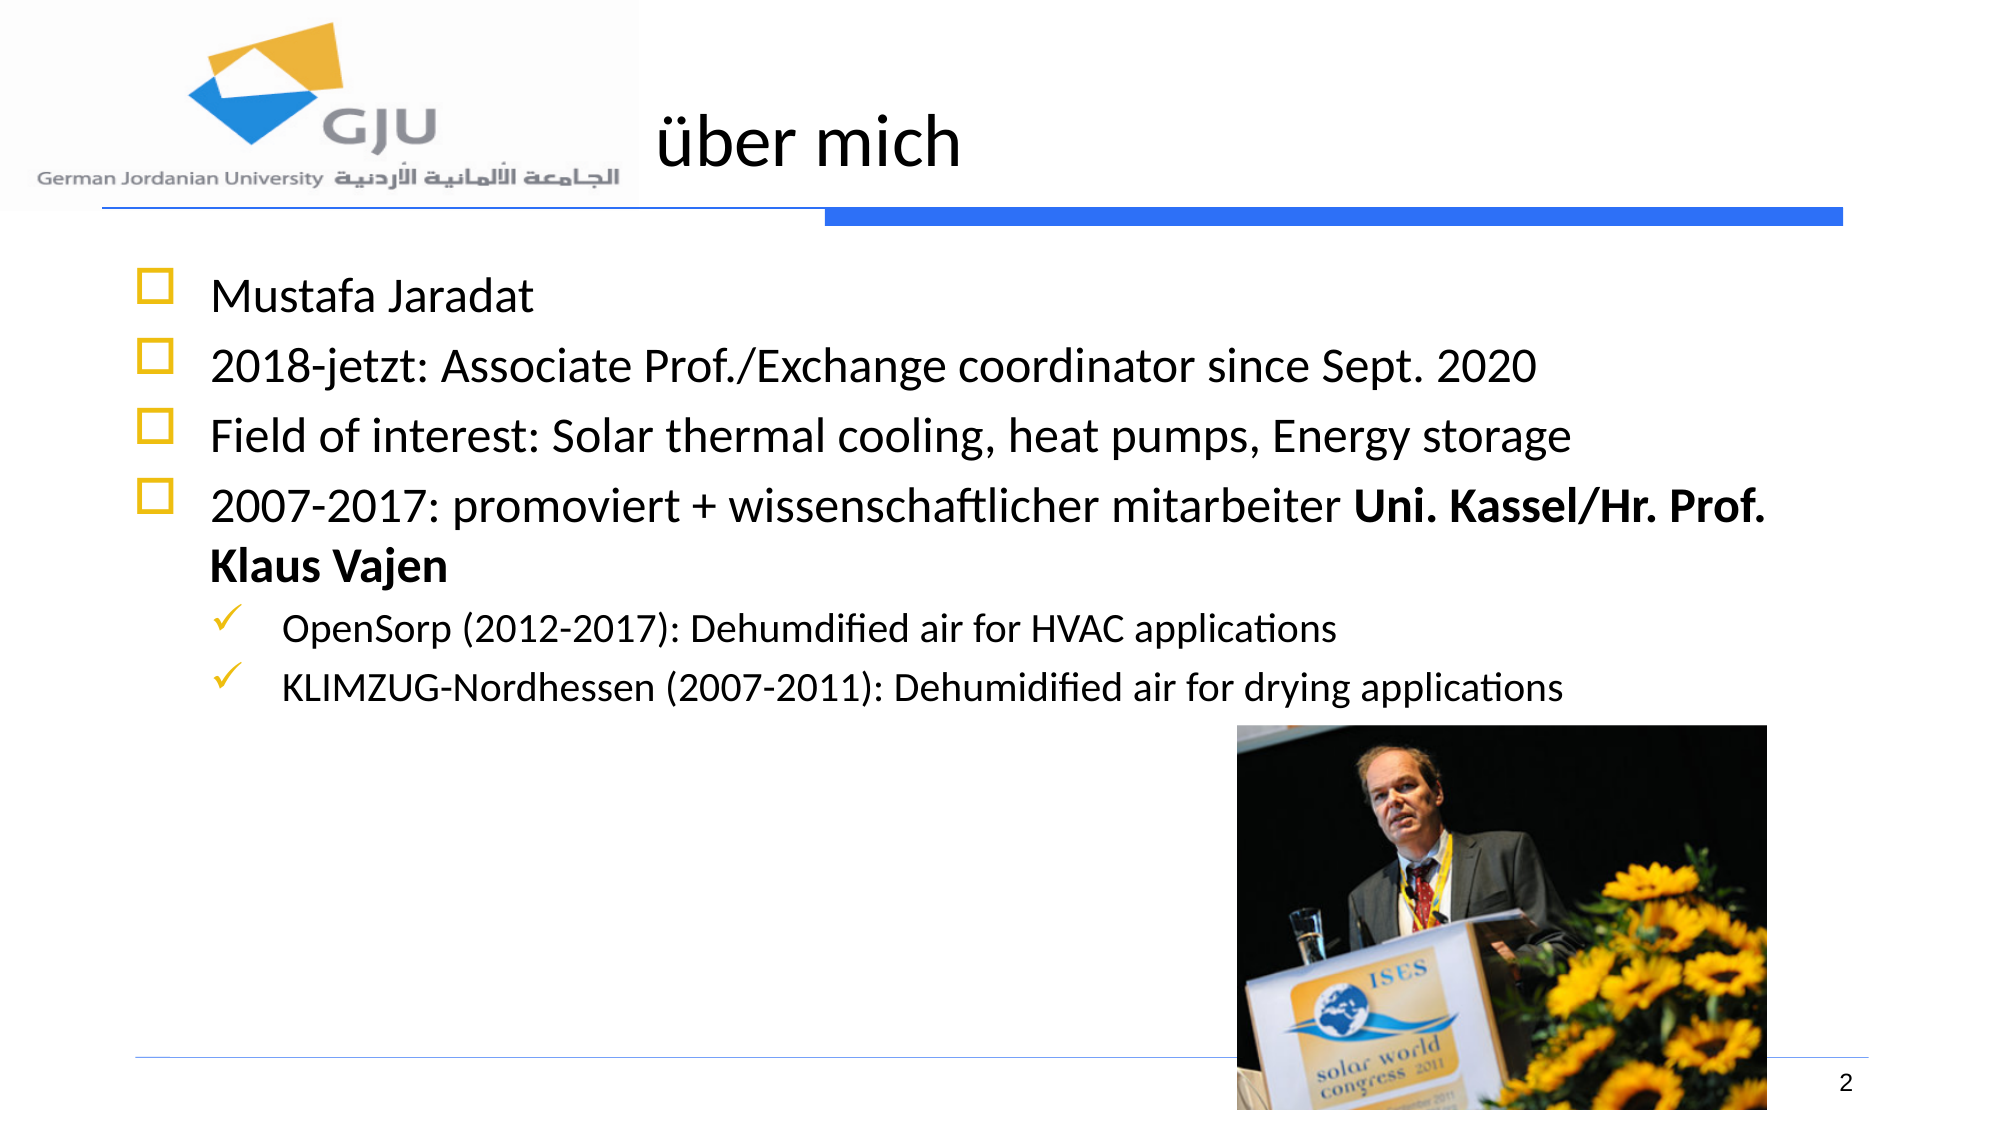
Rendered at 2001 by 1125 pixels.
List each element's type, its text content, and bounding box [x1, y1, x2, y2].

picture [1237, 721, 1768, 1110]
slide_number 2 [1772, 1058, 1869, 1105]
list Mustafa Jaradat 2018-jetzt: Associate Prof./Exchange coordinator since Sept. 2020 Field of interest: Solar thermal cooling, heat pumps, Energy storage 2007-2017: promoviert + wissenschaftlicher mitarbeiter Uni. Kassel/Hr. Prof. Klaus Vajen OpenSorp (2012-2017): Dehumdified air for HVAC applications KLIMZUG-Nordhessen (2007-2011): Dehumidified air for drying applications [118, 255, 1868, 1047]
title über mich [640, 35, 1875, 189]
picture [0, 0, 639, 211]
